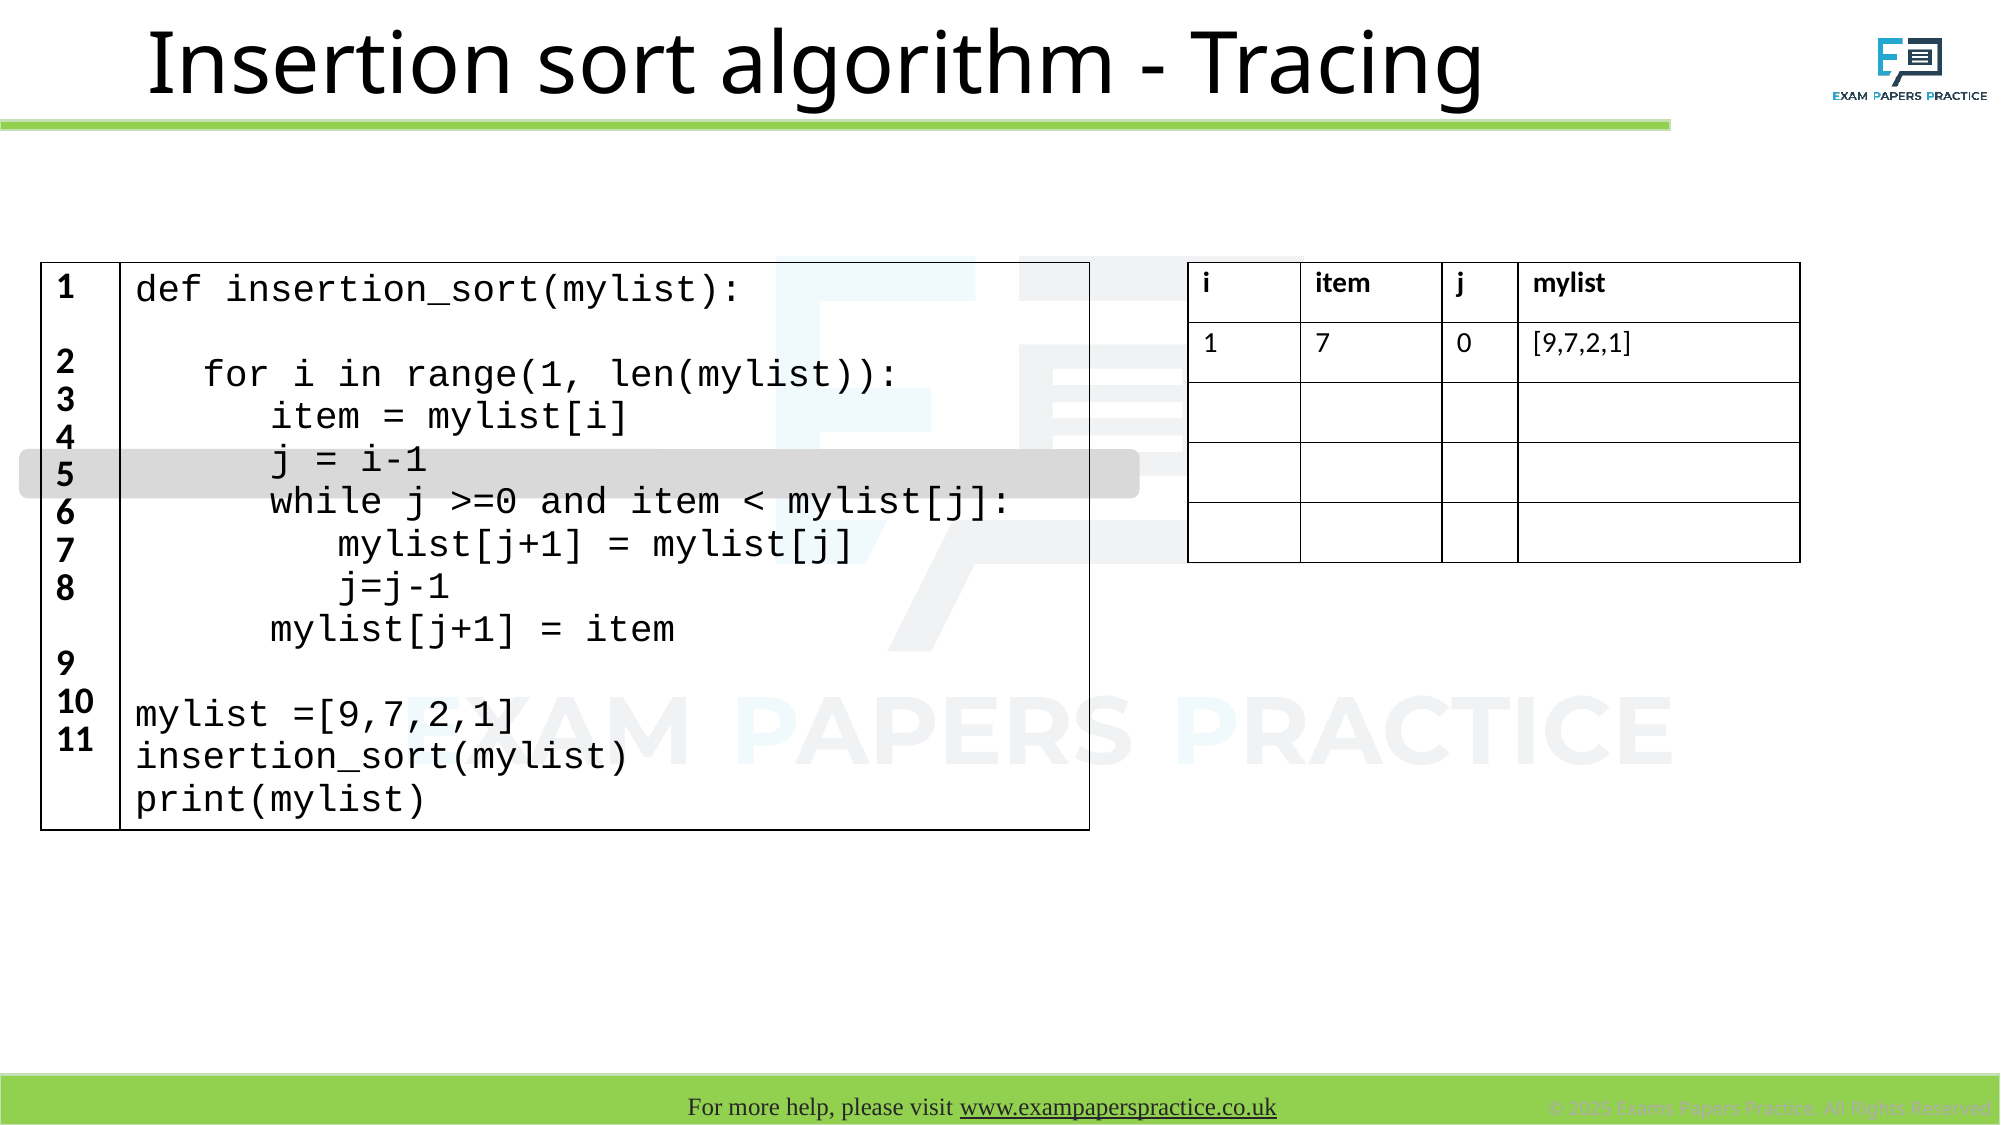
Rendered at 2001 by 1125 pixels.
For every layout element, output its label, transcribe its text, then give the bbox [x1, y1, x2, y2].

table_cell [1301, 503, 1441, 562]
table_header 1 2 3 4 5 6 7 8 9 10 11 [42, 263, 119, 829]
table_header def insertion_sort(mylist): for i in range(1, len(mylist)): item = mylist[i] j = i-1 while j >=0 and item < mylist[j]: mylist[j+1] = mylist[j] j=j-1 mylist[j+1] = item mylist =[9,7,2,1] insertion_sort(mylist) print(mylist) [121, 263, 1089, 829]
table_cell [1519, 503, 1799, 562]
table_cell 0 [1443, 323, 1517, 382]
table_cell [1443, 443, 1517, 502]
table_cell [1519, 383, 1799, 442]
table_header i [1189, 263, 1300, 322]
table_header j [1443, 263, 1517, 322]
table_header mylist [1519, 263, 1799, 322]
text_box [18, 448, 40, 499]
table_cell [1189, 383, 1300, 442]
table_cell 7 [1301, 323, 1441, 382]
title Insertion sort algorithm - Tracing [132, 11, 1858, 121]
table_cell [9,7,2,1] [1519, 323, 1799, 382]
table_cell [1301, 383, 1441, 442]
table_cell [1443, 383, 1517, 442]
table_cell 1 [1189, 323, 1300, 382]
table_cell [1519, 443, 1799, 502]
table_cell [1189, 503, 1300, 562]
table_cell [1301, 443, 1441, 502]
text_box [1090, 449, 1140, 499]
table_header item [1301, 263, 1441, 322]
table_cell [1443, 503, 1517, 562]
table_cell [1189, 443, 1300, 502]
